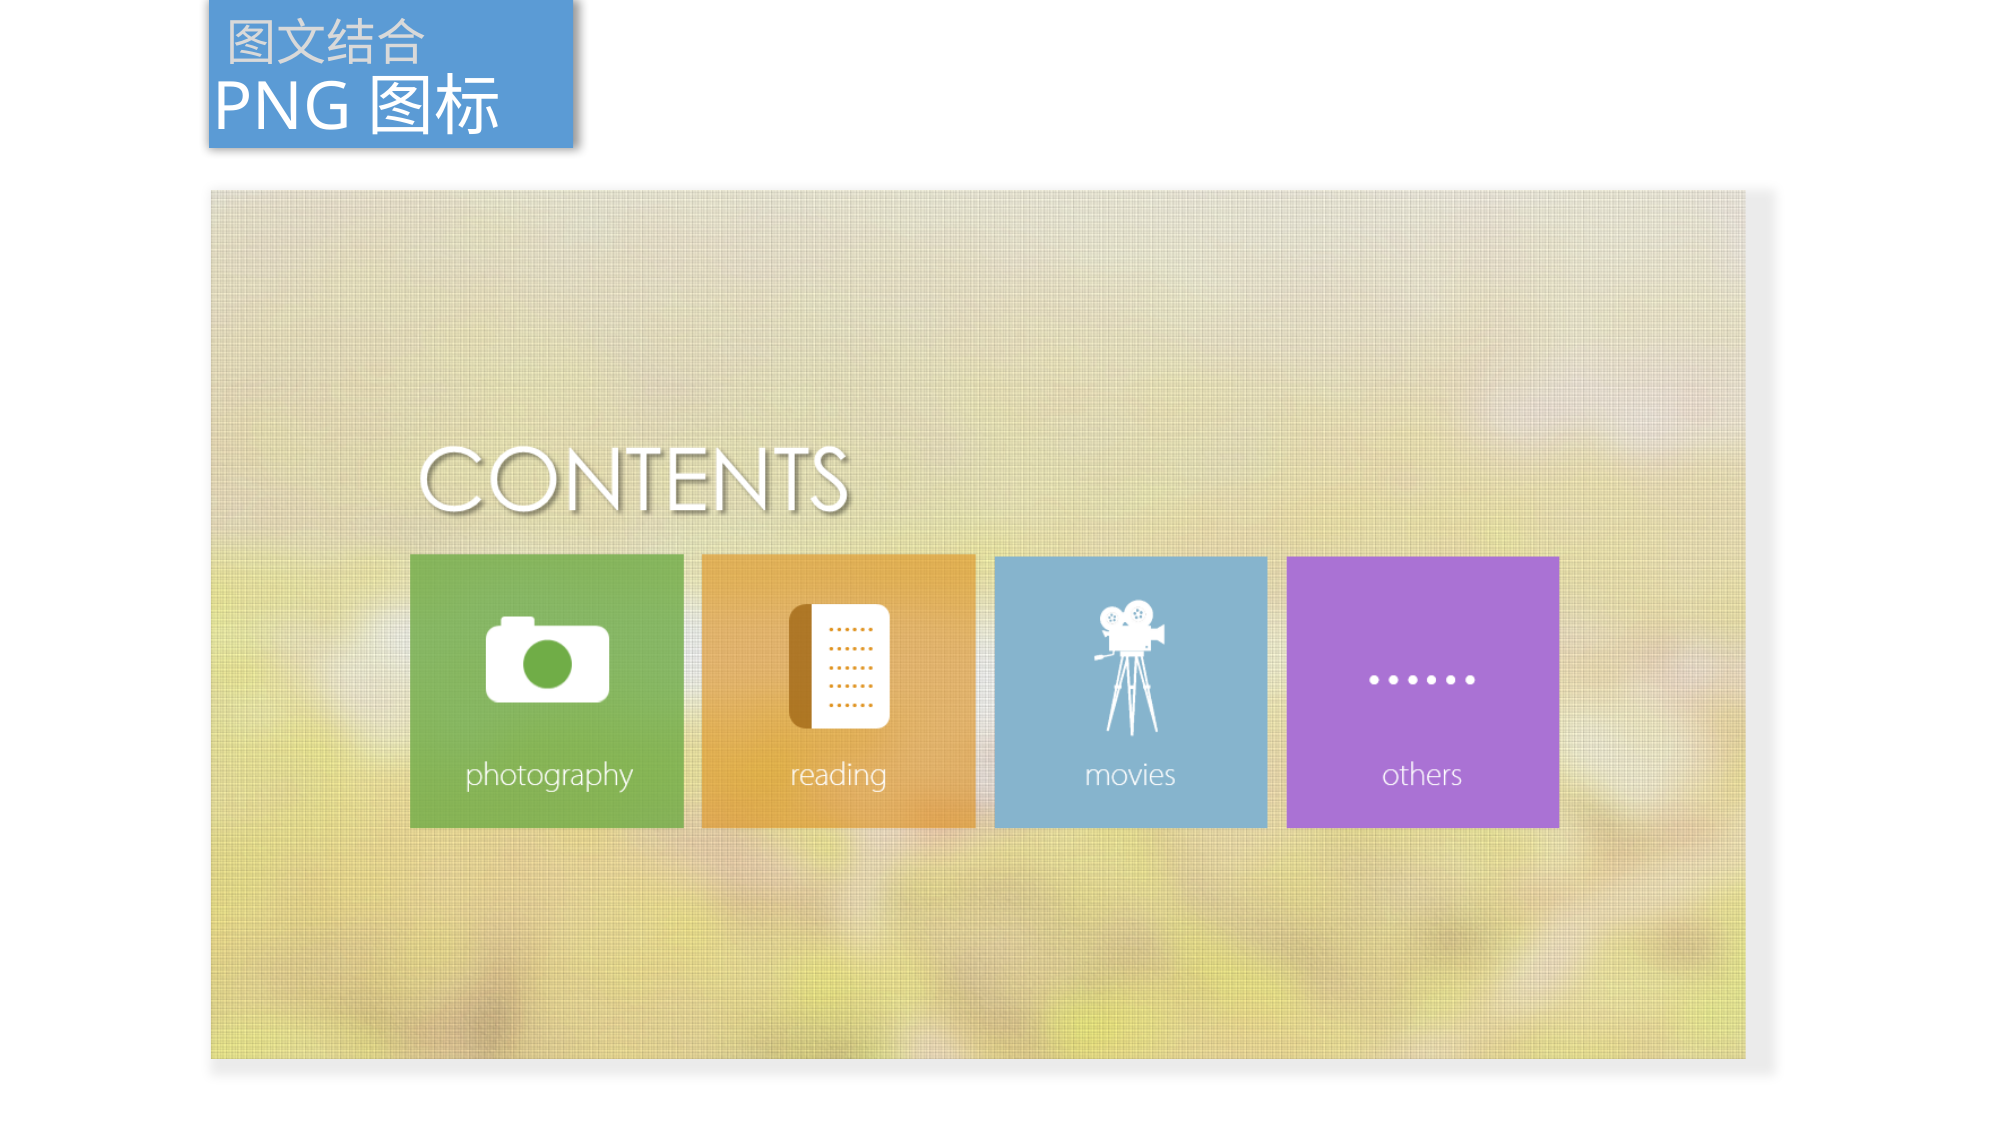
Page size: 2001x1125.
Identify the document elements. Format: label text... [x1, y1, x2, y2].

text_box 图文结合 [212, 2, 442, 78]
text_box [208, 0, 574, 149]
picture [210, 190, 1746, 1059]
text_box PNG图标 [197, 55, 516, 150]
